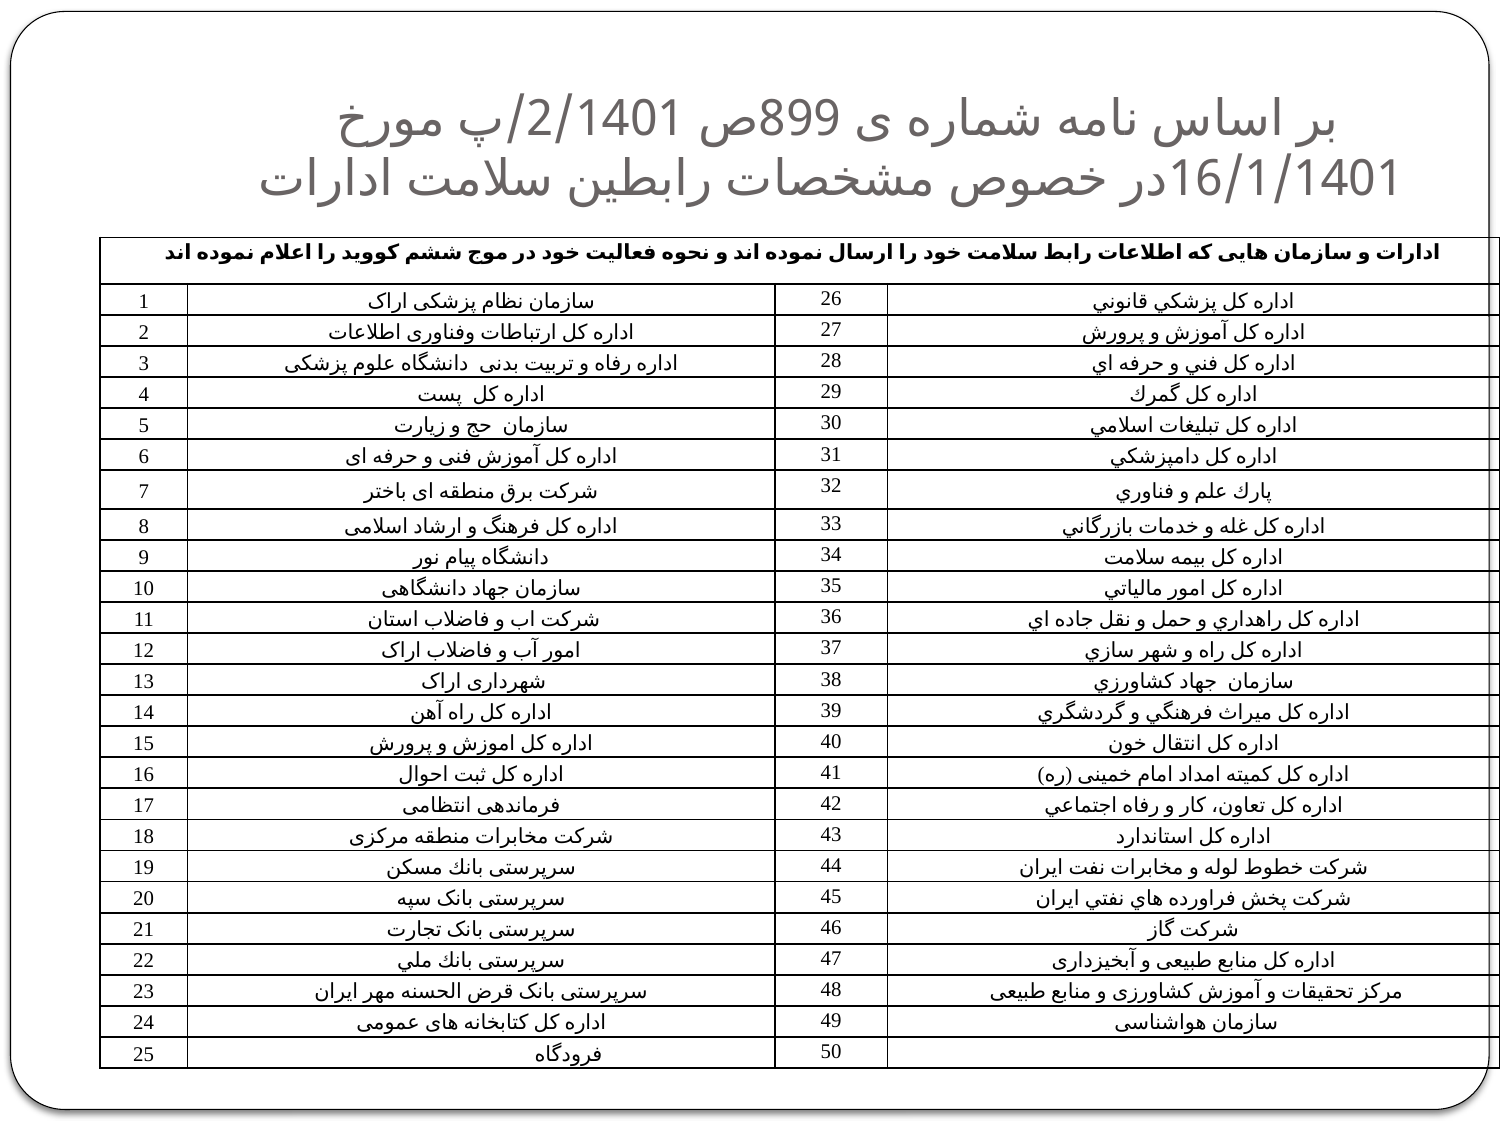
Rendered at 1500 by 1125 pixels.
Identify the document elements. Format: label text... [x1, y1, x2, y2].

table_cell 22 [101, 945, 187, 974]
table_cell شرکت مخابرات منطقه مرکزی [188, 820, 774, 850]
table_cell 3 [101, 347, 187, 376]
table_cell 21 [101, 914, 187, 943]
table_cell 37 [776, 634, 887, 663]
table_cell 8 [101, 510, 187, 539]
table_cell 4 [101, 378, 187, 407]
table_header ادارات و سازمان هایی که اطلاعات رابط سلامت خود را ارسال نموده اند و نحوه فعالیت خود در موج ششم کووید را اعلام نموده اند [101, 238, 1499, 283]
table_cell 44 [776, 851, 887, 881]
table_cell اداره کل فرهنگ و ارشاد اسلامی [188, 510, 774, 539]
table_cell اداره کل ارتباطات وفناوری اطلاعات [188, 316, 774, 345]
table_cell 11 [101, 603, 187, 632]
table_cell اداره کل اموزش و پرورش [188, 727, 774, 756]
table_cell 27 [776, 316, 887, 345]
table_cell 31 [776, 440, 887, 469]
table_cell 25 [101, 1038, 187, 1067]
table_cell 39 [776, 696, 887, 725]
table_cell 24 [101, 1007, 187, 1036]
table_cell اداره کل ميراث فرهنگي و گردشگري [888, 696, 1499, 725]
table_cell سرپرستی بانك مسكن [188, 851, 774, 881]
table_cell شرکت اب و فاضلاب استان [188, 603, 774, 632]
table_cell شرکت گاز [888, 914, 1499, 943]
table_cell 47 [776, 945, 887, 974]
table_cell اداره کل بيمه سلامت [888, 541, 1499, 570]
table_cell سازمان هواشناسی [888, 1007, 1499, 1036]
table_cell 13 [101, 665, 187, 694]
table_cell 5 [101, 409, 187, 438]
table_cell 30 [776, 409, 887, 438]
table_cell سرپرستی بانک قرض الحسنه مهر ایران [188, 976, 774, 1005]
table_cell 23 [101, 976, 187, 1005]
table_cell اداره کل تعاون، كار و رفاه اجتماعي [888, 789, 1499, 819]
table_cell 14 [101, 696, 187, 725]
table_cell 41 [776, 758, 887, 787]
table_cell اداره کل آموزش فنی و حرفه ای [188, 440, 774, 469]
table_cell فرودگاه [188, 1038, 774, 1067]
table_cell اداره کل كميته امداد امام خمینی (ره) [888, 758, 1499, 787]
table_cell سازمان نظام پزشکی اراک [188, 285, 774, 314]
table_cell اداره کل استاندارد [888, 820, 1499, 850]
table_cell 1 [101, 285, 187, 314]
table_cell [888, 1038, 1499, 1067]
table_cell شركت پخش فراورده هاي نفتي ايران [888, 882, 1499, 912]
table_cell اداره کل راه و شهر سازي [888, 634, 1499, 663]
table_cell دانشگاه پیام نور [188, 541, 774, 570]
table_cell فرماندهی انتظامی [188, 789, 774, 819]
table_cell 40 [776, 727, 887, 756]
table_cell اداره رفاه و تربیت بدنی دانشگاه علوم پزشکی [188, 347, 774, 376]
table_cell 12 [101, 634, 187, 663]
table_cell 26 [776, 285, 887, 314]
table_cell اداره کل دامپزشكي [888, 440, 1499, 469]
table_cell سازمان حج و زیارت [188, 409, 774, 438]
table_cell 16 [101, 758, 187, 787]
table_cell اداره کل فني و حرفه اي [888, 347, 1499, 376]
table_cell 50 [776, 1038, 887, 1067]
table_cell 7 [101, 471, 187, 508]
table_cell 46 [776, 914, 887, 943]
table_cell اداره کل انتقال خون [888, 727, 1499, 756]
table_cell 49 [776, 1007, 887, 1036]
table_cell 15 [101, 727, 187, 756]
table_cell اداره کل راهداري و حمل و نقل جاده اي [888, 603, 1499, 632]
title بر اساس نامه شماره ی 899ص 2/1401/پ مورخ 16/1/1401در خصوص مشخصات رابطین سلامت ادارات [200, 32, 1475, 220]
table_cell 45 [776, 882, 887, 912]
table_cell 38 [776, 665, 887, 694]
table_cell اداره کل آموزش و پرورش [888, 316, 1499, 345]
table_cell اداره کل امور مالياتي [888, 572, 1499, 601]
table_cell اداره کل ثبت احوال [188, 758, 774, 787]
table_cell شهرداری اراک [188, 665, 774, 694]
table_cell 35 [776, 572, 887, 601]
table_cell اداره کل پزشكي قانوني [888, 285, 1499, 314]
table_cell 19 [101, 851, 187, 881]
table_cell 36 [776, 603, 887, 632]
table_cell اداره کل تبليغات اسلامي [888, 409, 1499, 438]
table_cell 20 [101, 882, 187, 912]
table_cell سازمان جهاد كشاورزي [888, 665, 1499, 694]
table_cell سرپرستی بانک تجارت [188, 914, 774, 943]
table_cell امور آب و فاضلاب اراک [188, 634, 774, 663]
table_cell 17 [101, 789, 187, 819]
table_cell اداره کل راه آهن [188, 696, 774, 725]
table_cell 6 [101, 440, 187, 469]
table_cell 18 [101, 820, 187, 850]
table_cell 42 [776, 789, 887, 819]
table_cell اداره کل غله و خدمات بازرگاني [888, 510, 1499, 539]
table_cell مرکز تحقیقات و آموزش کشاورزی و منابع طبیعی [888, 976, 1499, 1005]
table_cell 28 [776, 347, 887, 376]
table_cell 2 [101, 316, 187, 345]
table_cell 29 [776, 378, 887, 407]
table_cell 9 [101, 541, 187, 570]
table_cell 34 [776, 541, 887, 570]
table_cell سرپرستی بانک سپه [188, 882, 774, 912]
table_cell شرکت برق منطقه ای باختر [188, 471, 774, 508]
table_cell 32 [776, 471, 887, 508]
table_cell سرپرستی بانك ملي [188, 945, 774, 974]
table_cell شرکت خطوط لوله و مخابرات نفت ايران [888, 851, 1499, 881]
table_cell 43 [776, 820, 887, 850]
table_cell 48 [776, 976, 887, 1005]
table_cell اداره کل گمرك [888, 378, 1499, 407]
table_cell پارك علم و فناوري [888, 471, 1499, 508]
table_cell 10 [101, 572, 187, 601]
table_cell سازمان جهاد دانشگاهی [188, 572, 774, 601]
table_cell اداره کل پست [188, 378, 774, 407]
table_cell اداره کل کتابخانه های عمومی [188, 1007, 774, 1036]
table_cell اداره کل منابع طبیعی و آبخیزداری [888, 945, 1499, 974]
table_cell 33 [776, 510, 887, 539]
